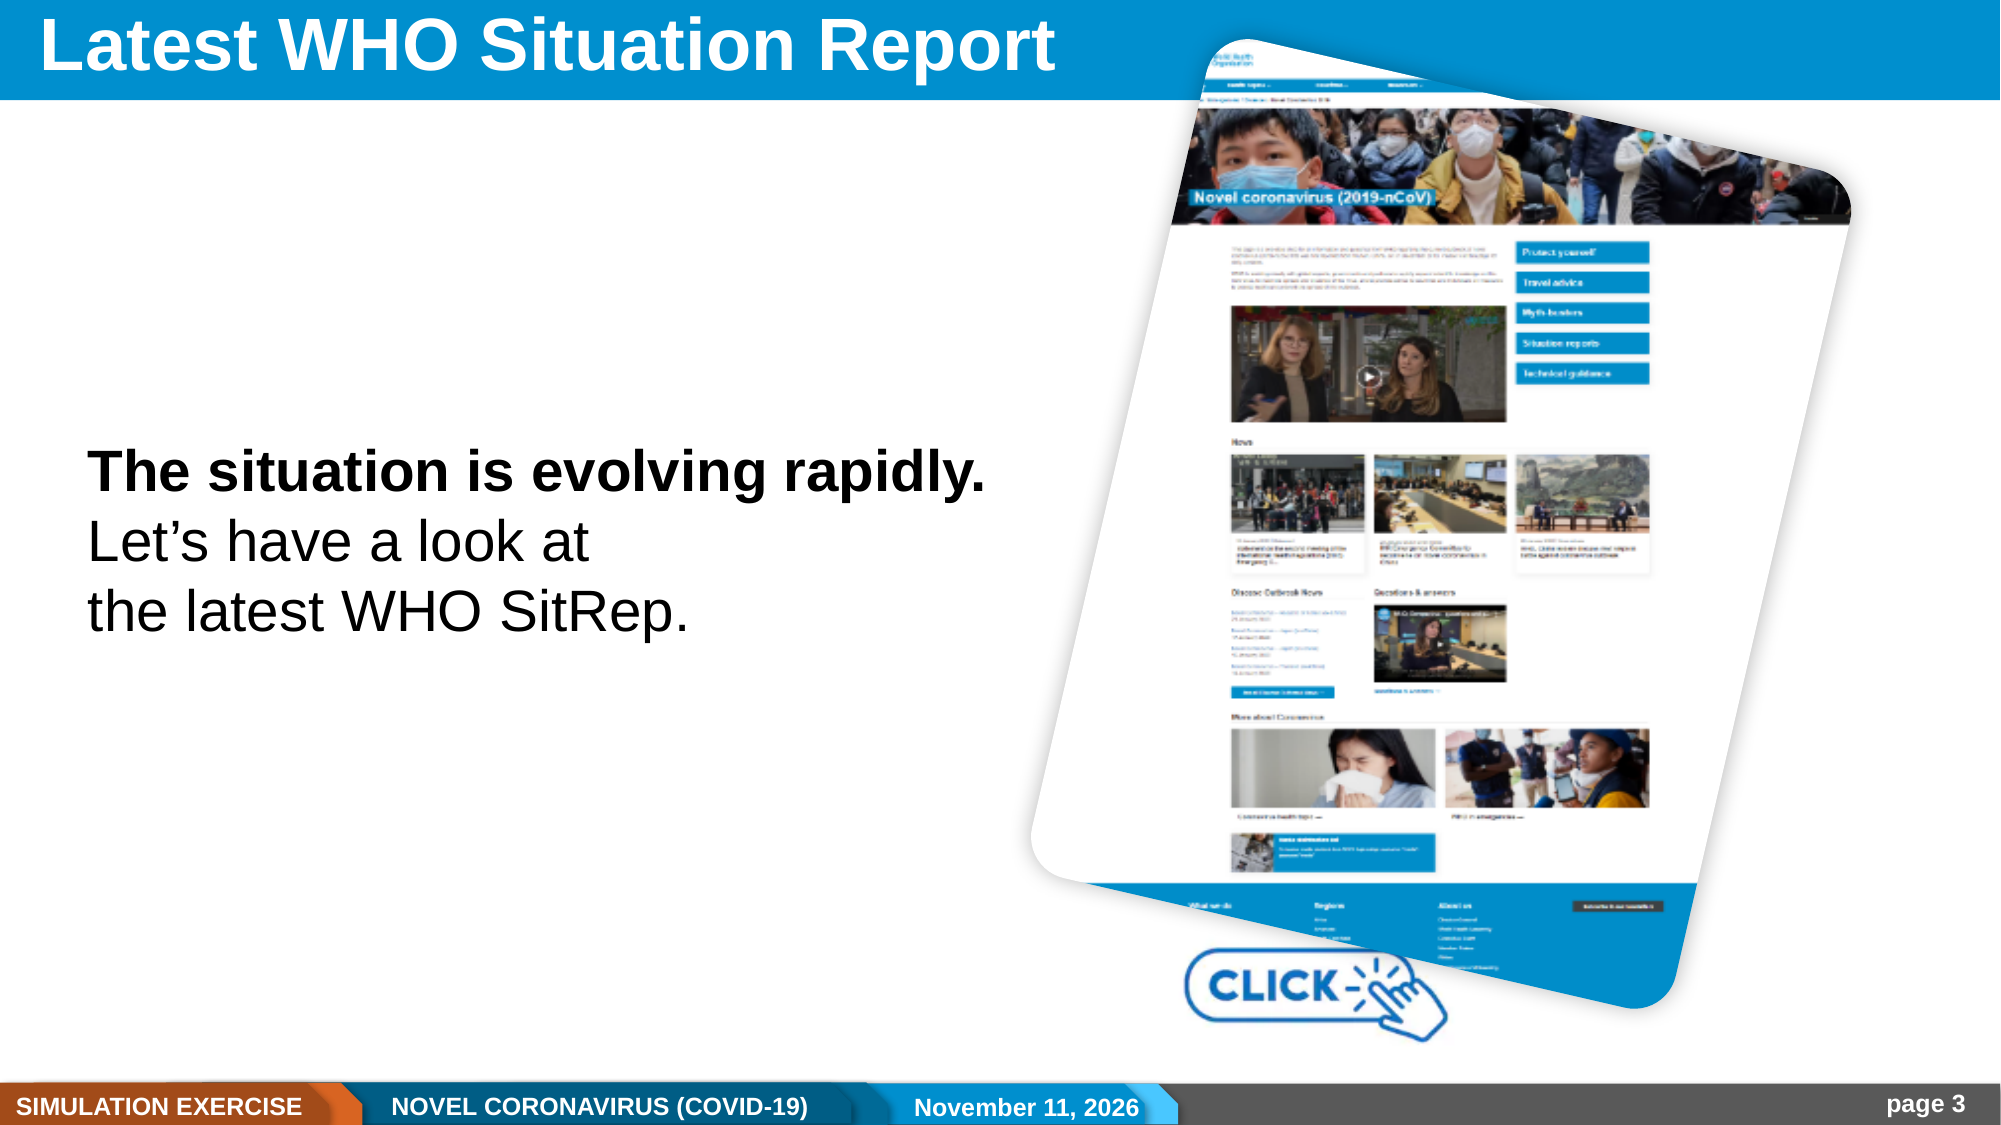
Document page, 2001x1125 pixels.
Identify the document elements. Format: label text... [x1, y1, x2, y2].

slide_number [899, 1076, 1518, 1125]
picture [1315, 903, 1344, 910]
picture [1316, 83, 1347, 87]
picture [1439, 903, 1471, 908]
picture [1110, 890, 1498, 1050]
picture [1315, 918, 1326, 922]
picture [1206, 40, 1424, 80]
picture [1439, 927, 1491, 931]
text_box The situation is evolving rapidly. Let’s have a look at the latest WHO SitRep. [73, 426, 1003, 651]
picture [1031, 93, 1852, 954]
picture [1438, 955, 1453, 959]
picture [1573, 901, 1663, 911]
title Latest WHO Situation Report [25, 0, 1750, 94]
picture [1248, 84, 1265, 88]
picture [1438, 918, 1477, 922]
picture [1228, 83, 1245, 87]
